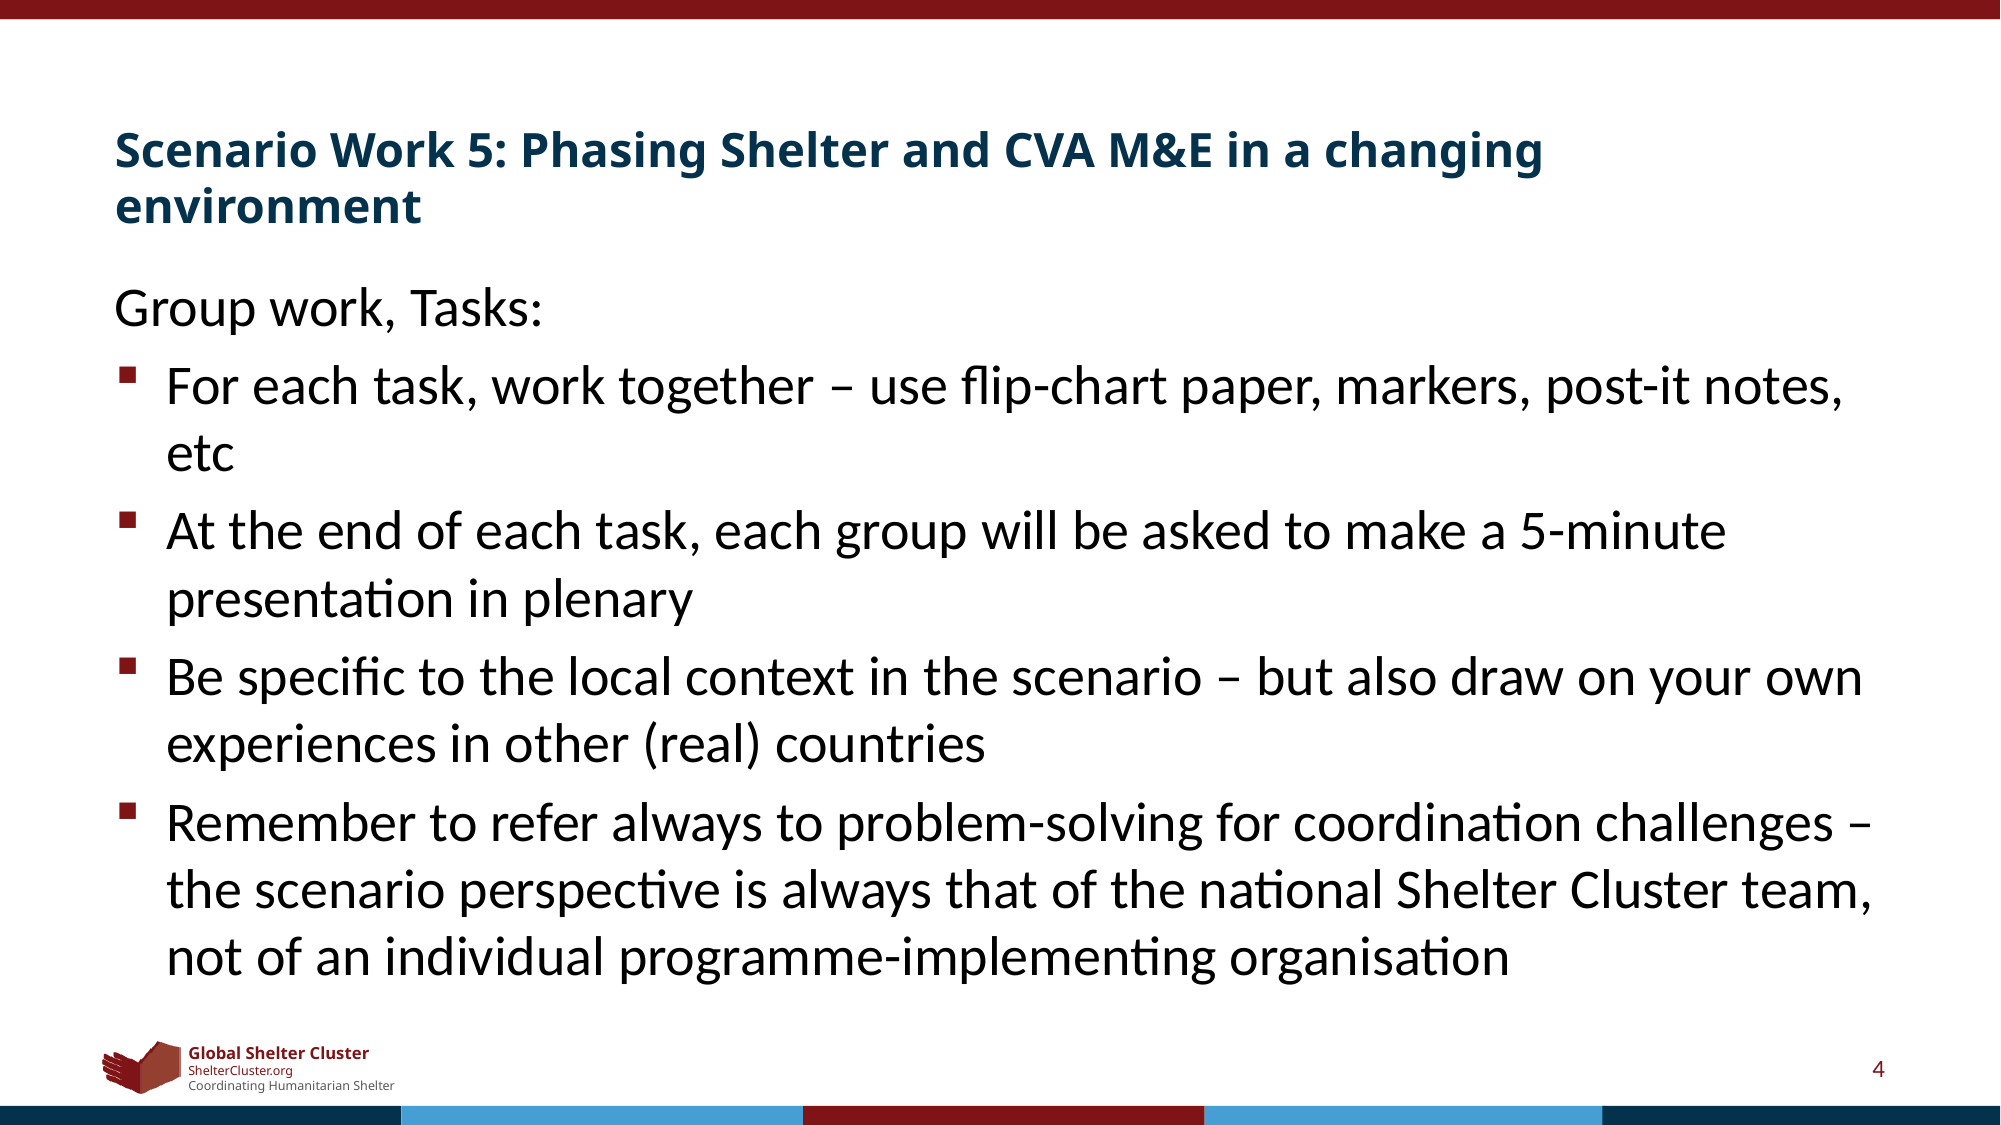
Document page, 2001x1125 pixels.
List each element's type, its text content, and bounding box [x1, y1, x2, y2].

title Scenario Work 5: Phasing Shelter and CVA M&E in a changing environment [99, 111, 1863, 262]
list Group work, Tasks: For each task, work together – use flip-chart paper, markers, post-it notes, etc At the end of each task, each group will be asked to make a 5-minute presentation in plenary Be specific to the local context in the scenario – but also draw on your own experiences in other (real) countries Remember to refer always to problem-solving for coordination challenges – the scenario perspective is always that of the national Shelter Cluster team, not of an individual programme-implementing organisation [99, 262, 1900, 1005]
picture [102, 1041, 181, 1094]
slide_number 4 [1433, 1037, 1900, 1098]
